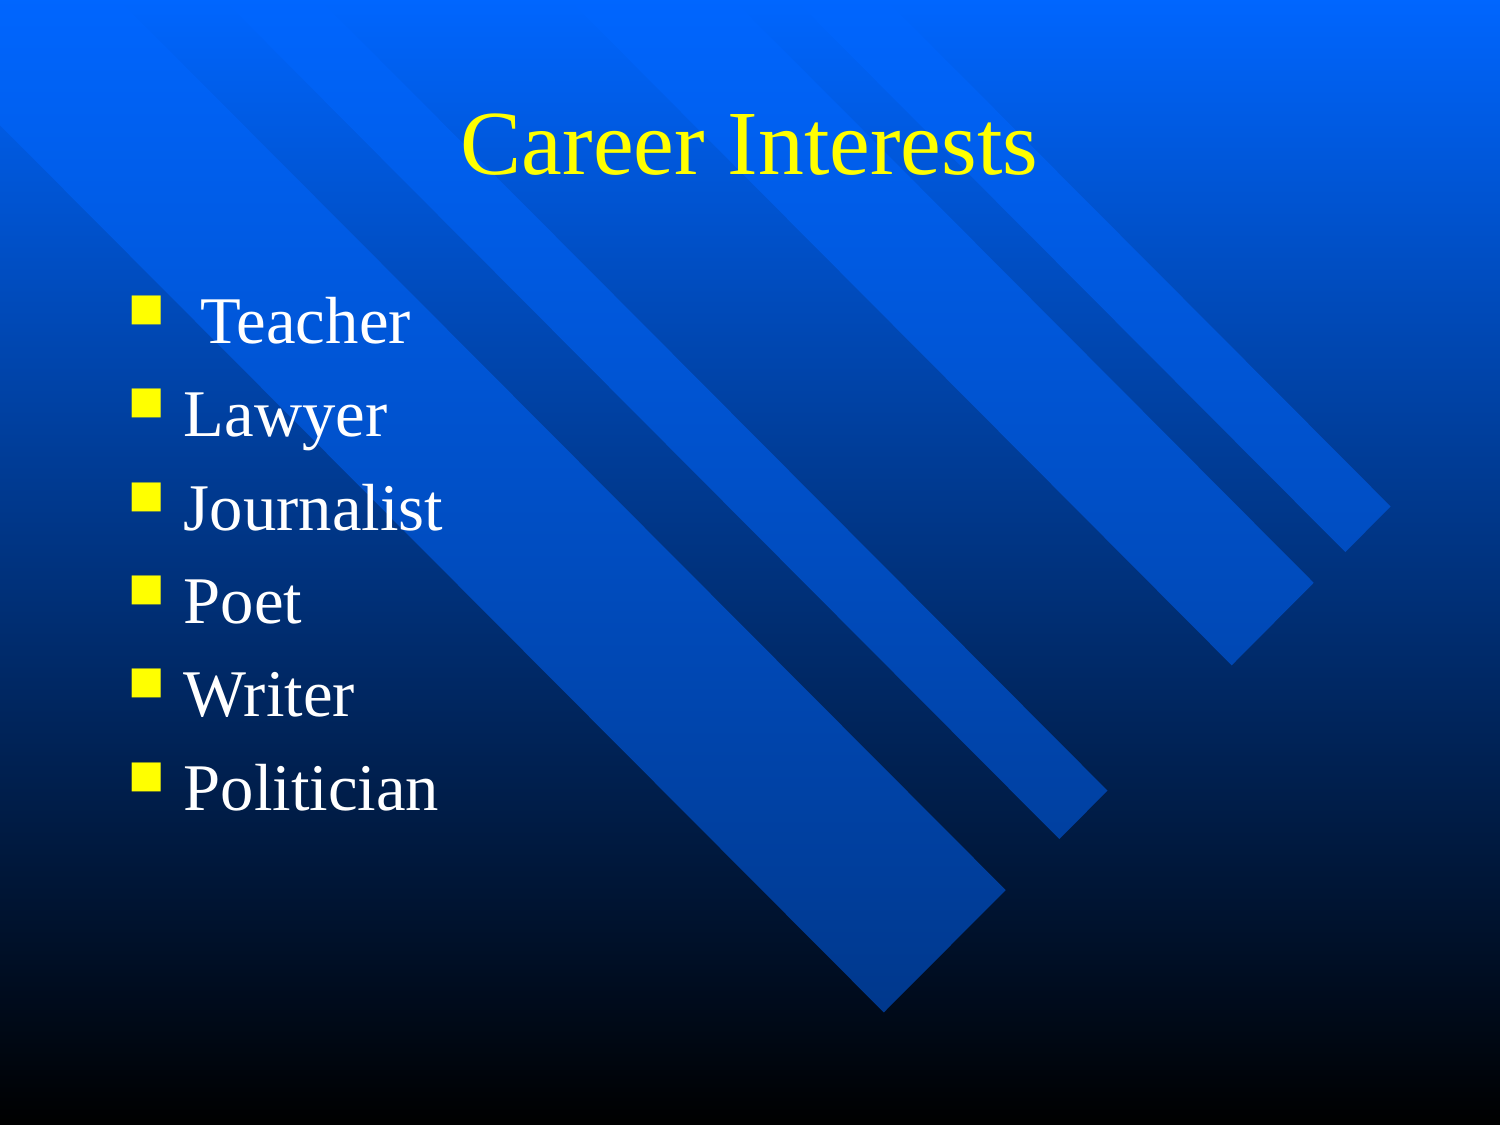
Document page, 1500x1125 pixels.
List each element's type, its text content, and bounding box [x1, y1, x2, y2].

list Teacher Lawyer Journalist Poet Writer Politician [111, 268, 1388, 1001]
title Career Interests [112, 37, 1388, 238]
